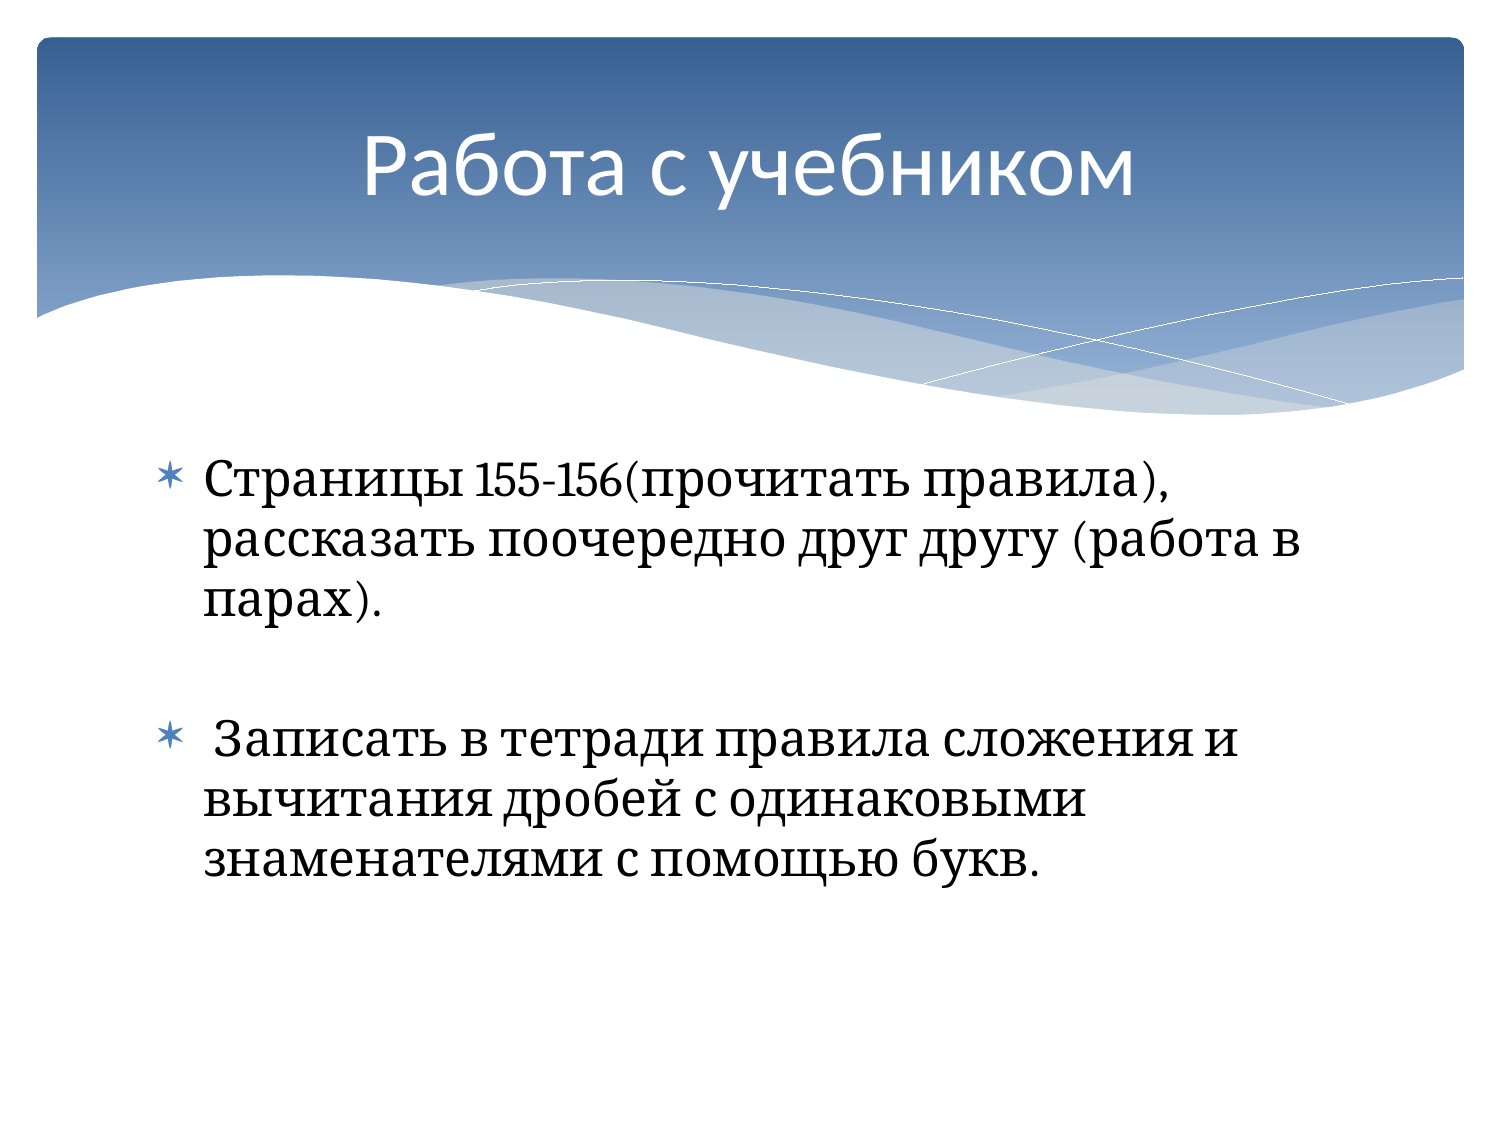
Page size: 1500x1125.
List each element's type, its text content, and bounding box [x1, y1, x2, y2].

list Страницы 155-156(прочитать правила), рассказать поочередно друг другу (работа в парах). Записать в тетради правила сложения и вычитания дробей с одинаковыми знаменателями с помощью букв. [143, 438, 1359, 1005]
title Работа с учебником [75, 55, 1425, 261]
